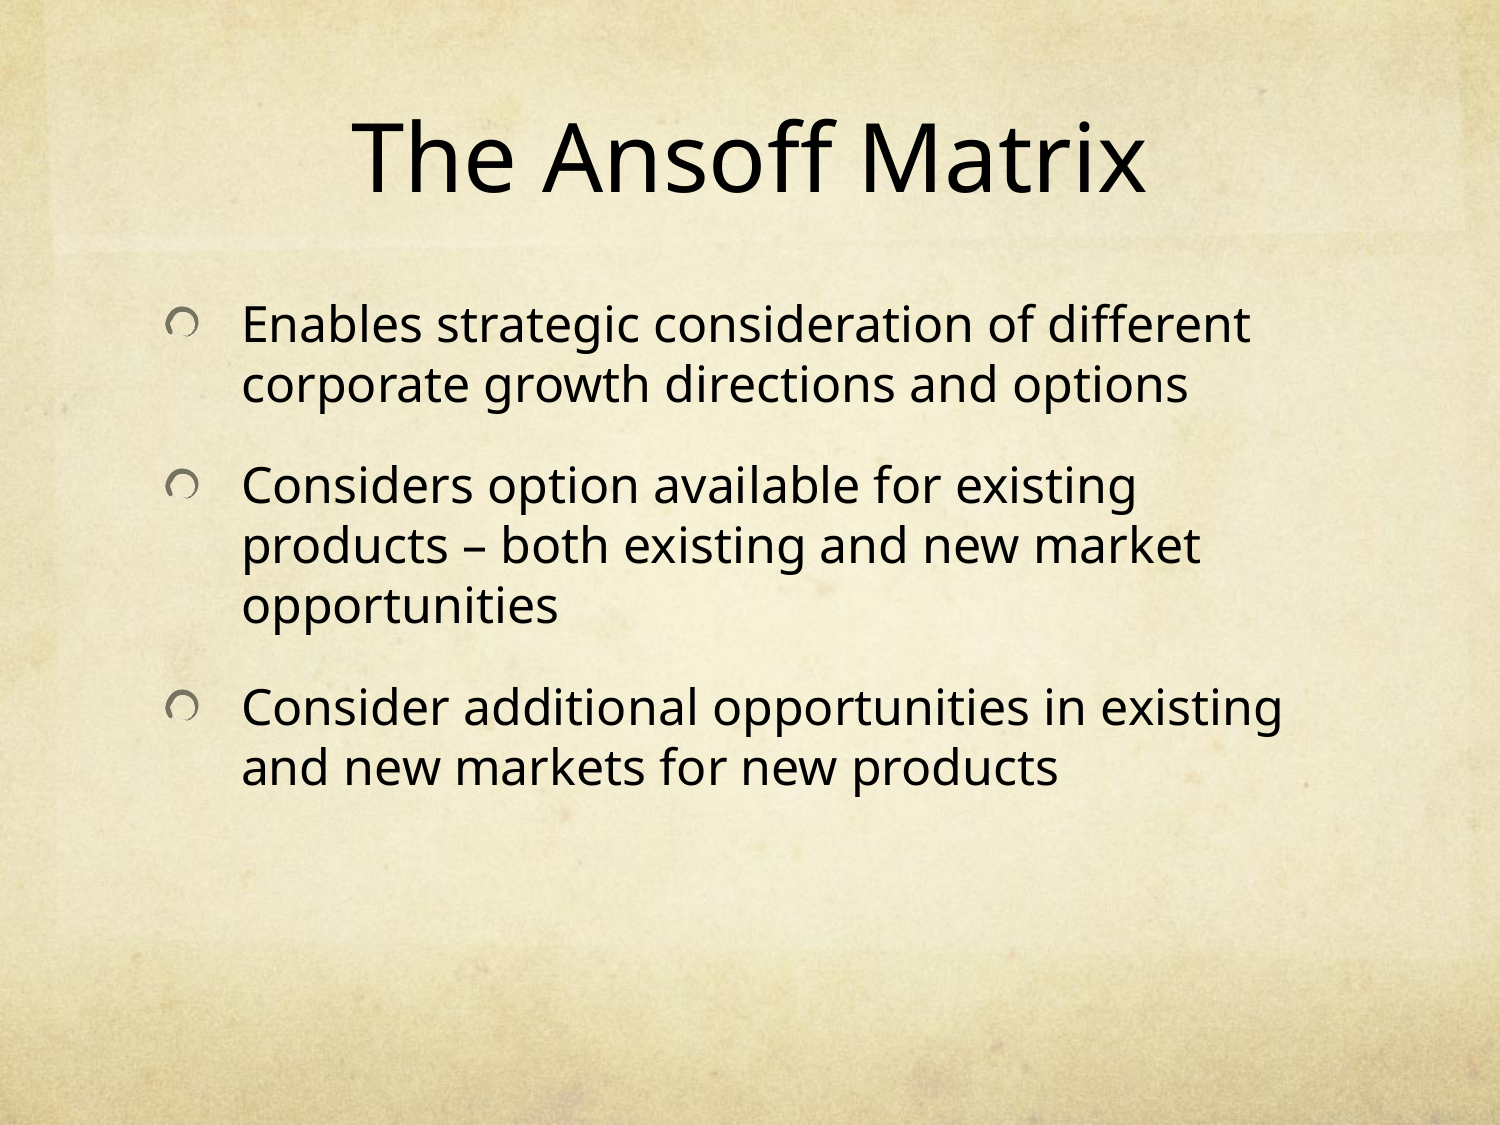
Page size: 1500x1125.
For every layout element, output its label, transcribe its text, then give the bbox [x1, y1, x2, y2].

list Enables strategic consideration of different corporate growth directions and options Considers option available for existing products – both existing and new market opportunities Consider additional opportunities in existing and new markets for new products [150, 284, 1350, 950]
title The Ansoff Matrix [150, 82, 1350, 225]
picture [0, 0, 1500, 1125]
